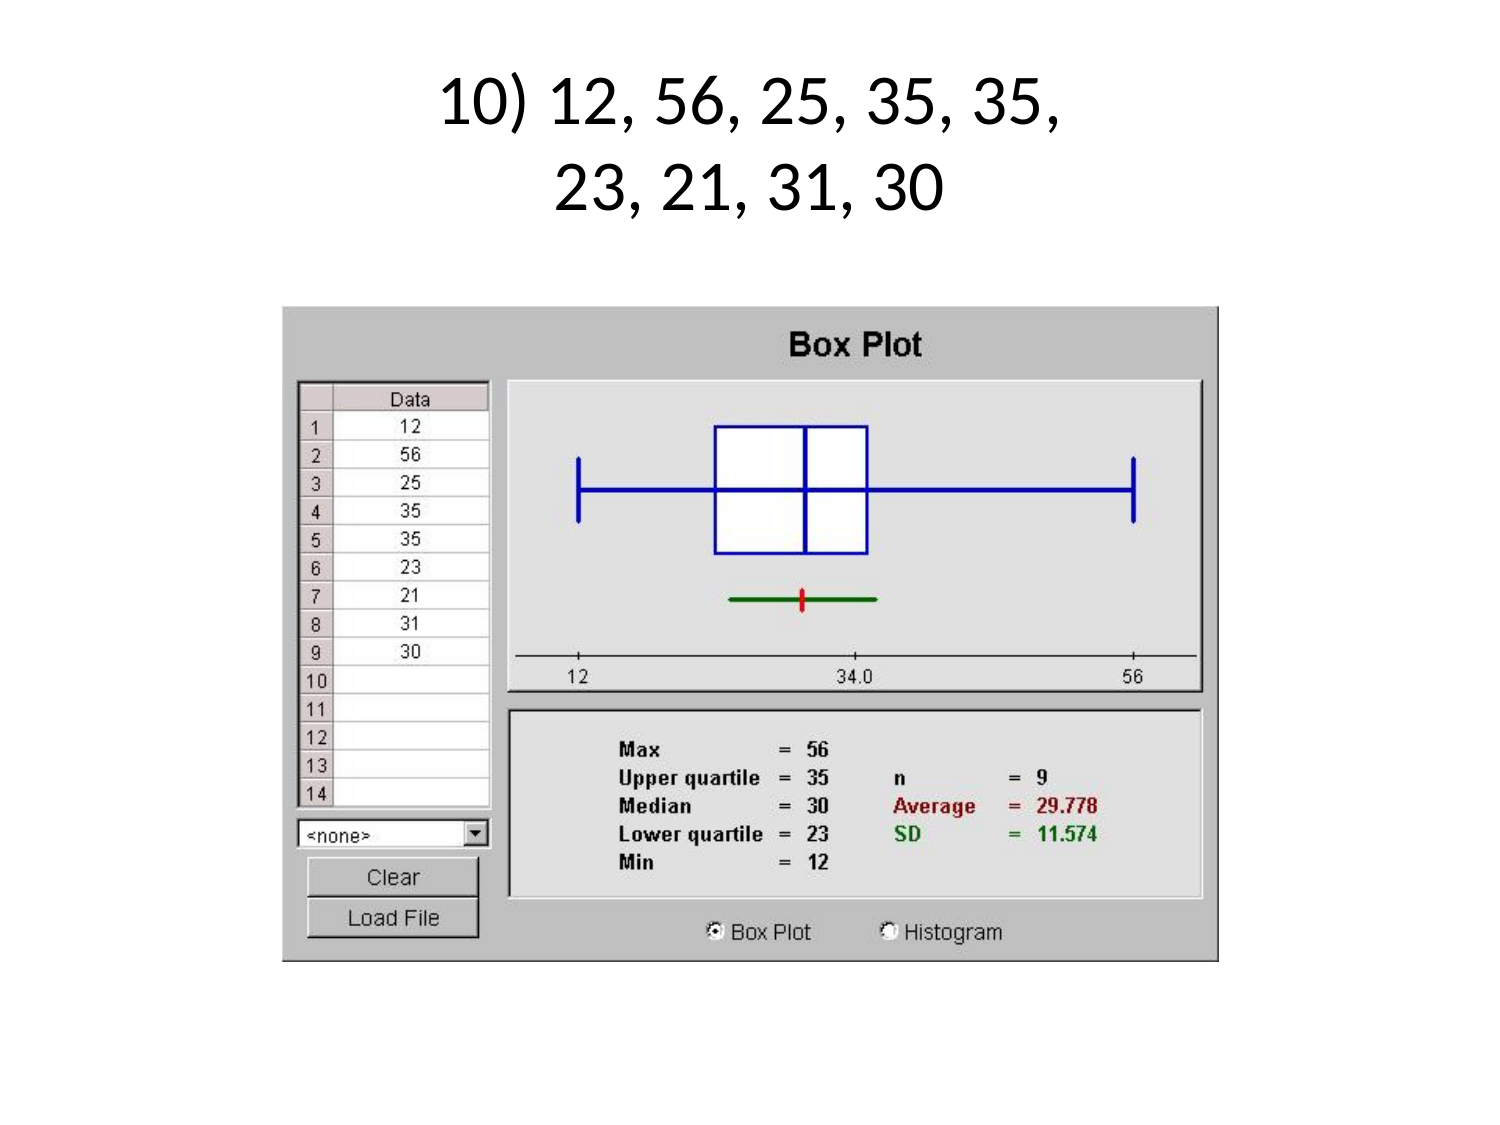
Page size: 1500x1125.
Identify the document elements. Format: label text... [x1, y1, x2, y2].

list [281, 305, 1219, 963]
title 10) 12, 56, 25, 35, 35, 23, 21, 31, 30 [75, 45, 1425, 233]
